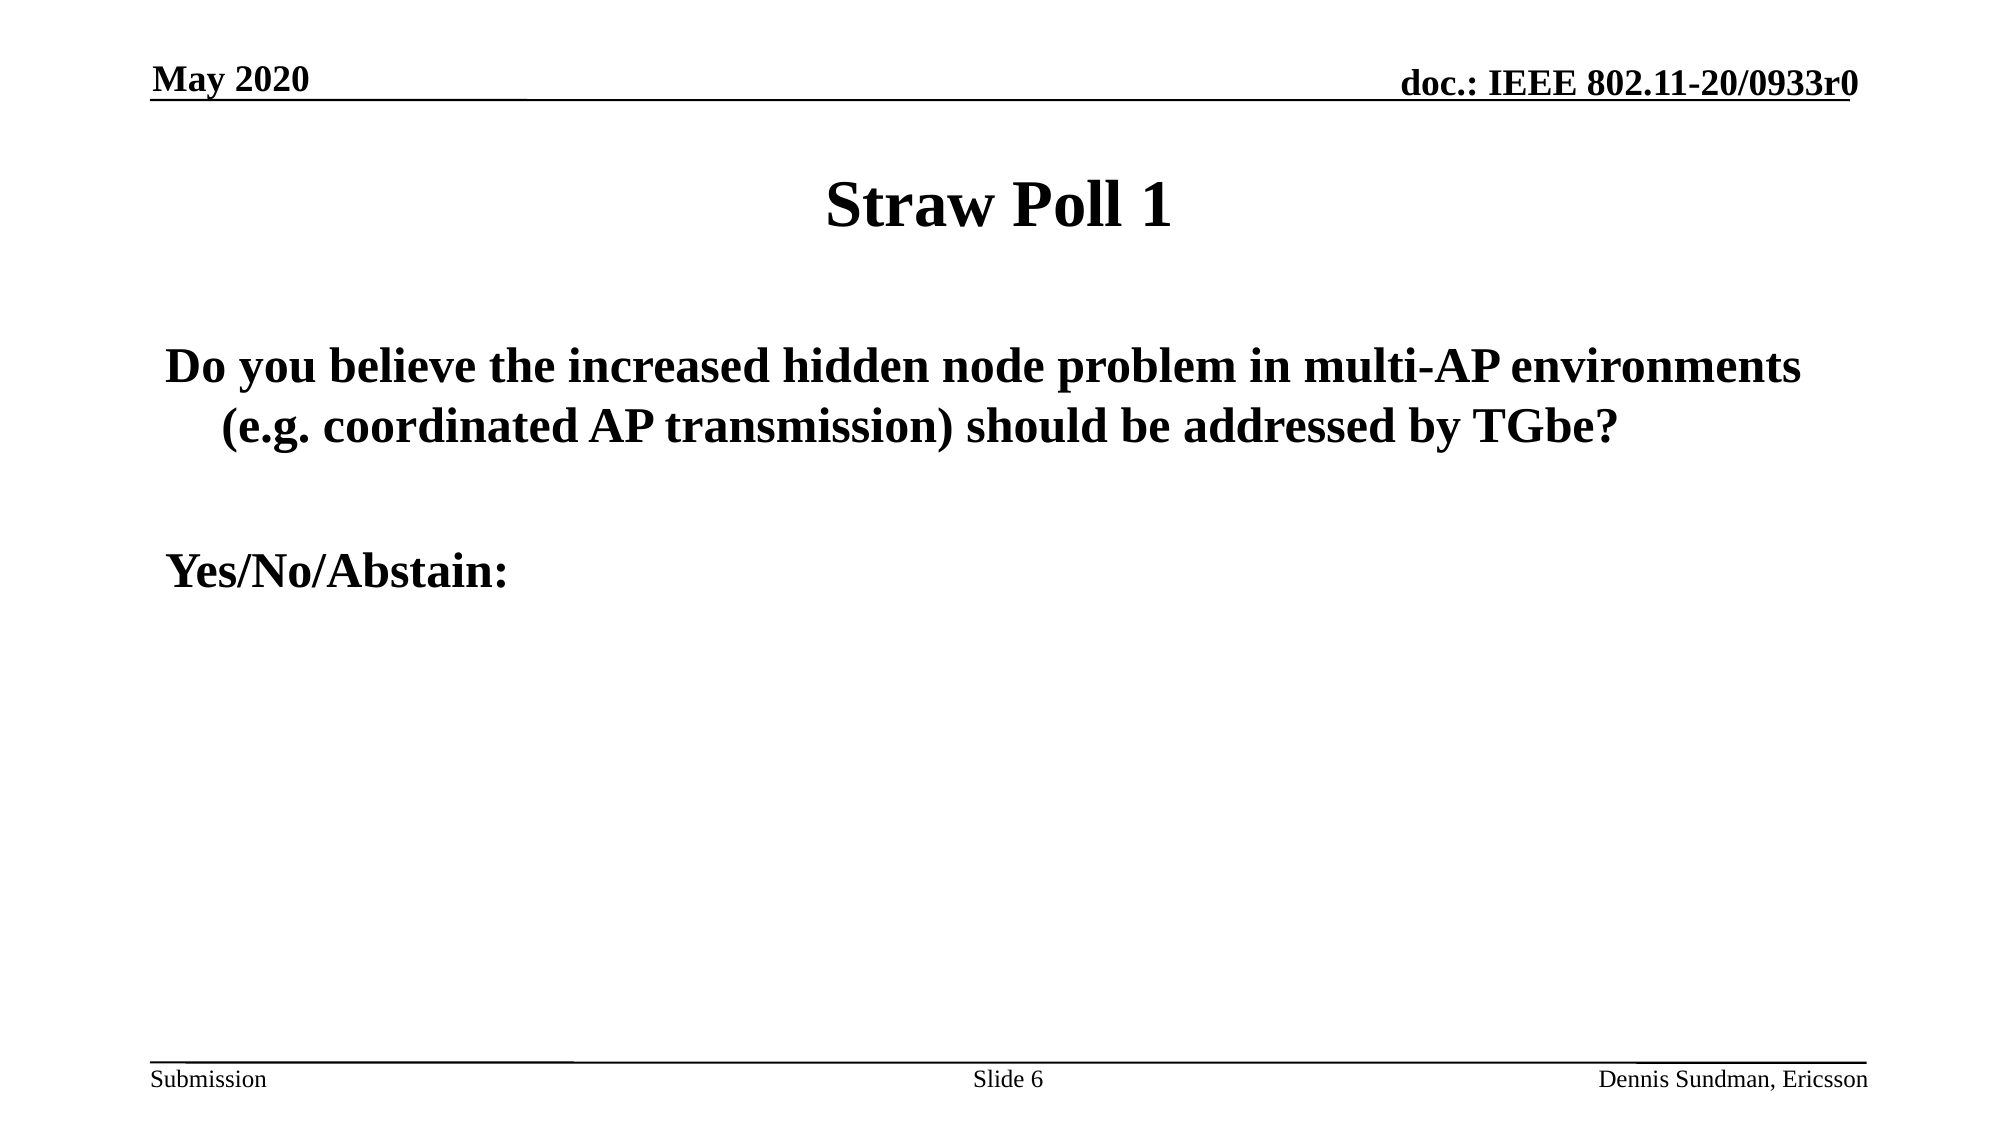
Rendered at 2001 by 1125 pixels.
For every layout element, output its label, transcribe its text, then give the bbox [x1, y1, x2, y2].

list Do you believe the increased hidden node problem in multi-AP environments (e.g. coordinated AP transmission) should be addressed by TGbe? Yes/No/Abstain: [149, 324, 1850, 1000]
slide_number Slide 6 [950, 1061, 1067, 1123]
title Straw Poll 1 [149, 112, 1850, 288]
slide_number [152, 54, 563, 100]
footer Dennis Sundman, Ericsson [1171, 1061, 1869, 1093]
